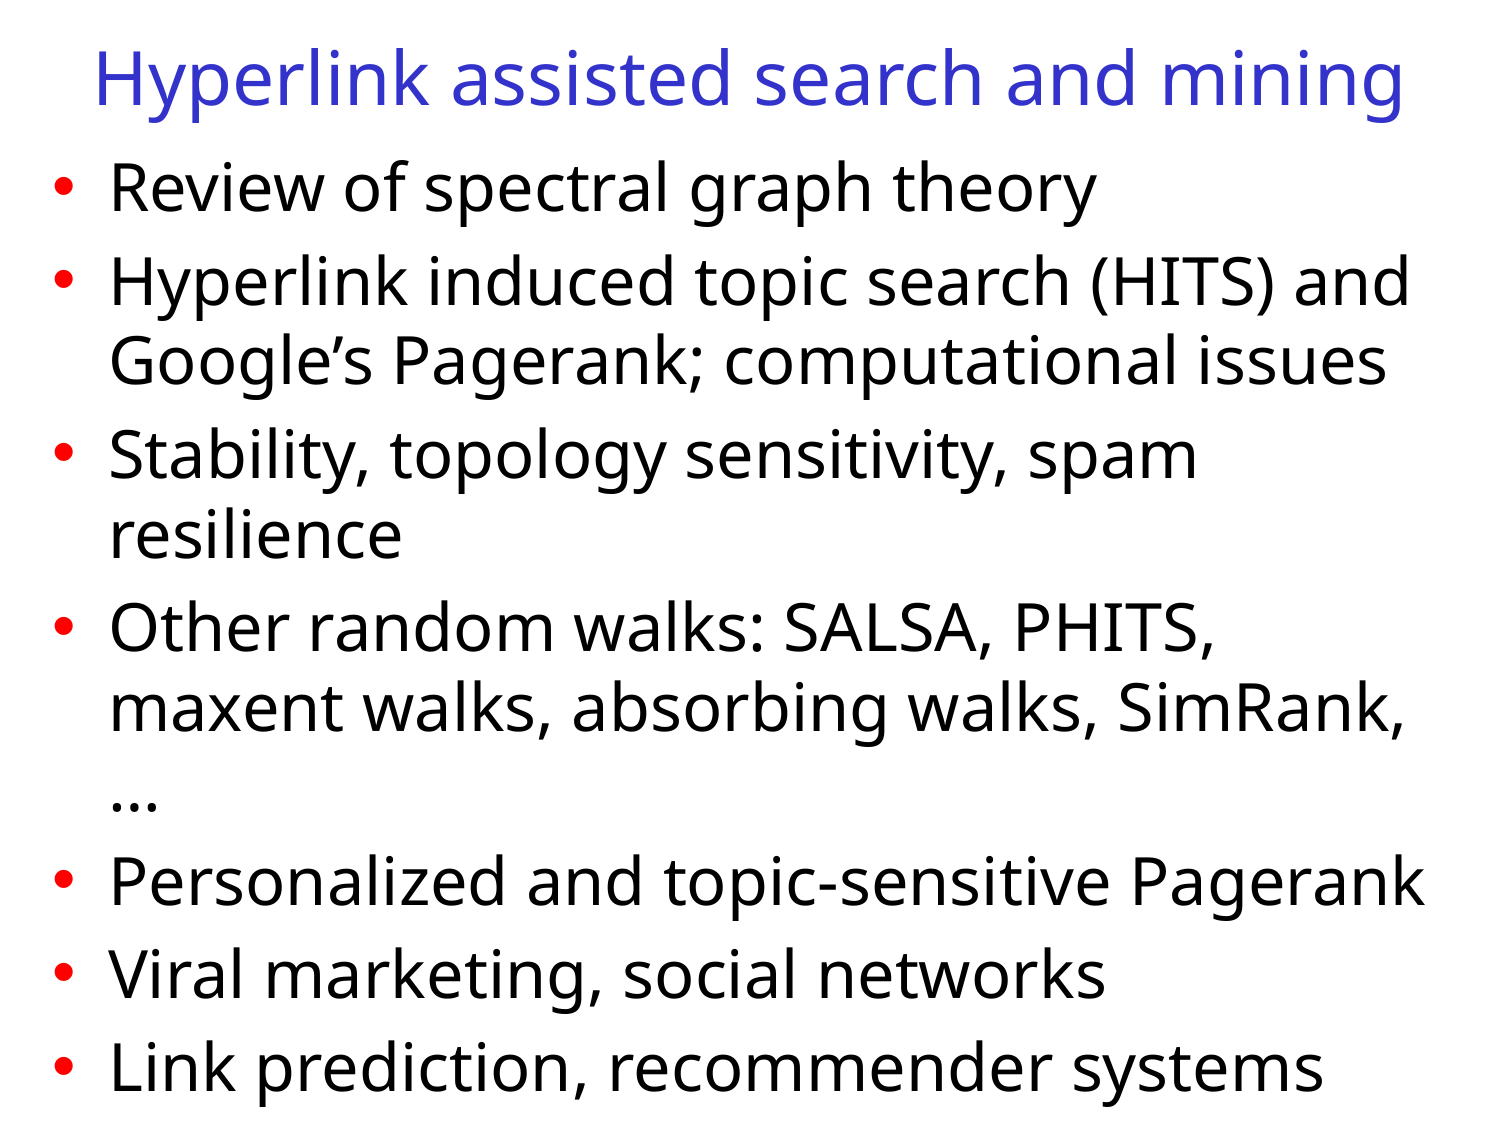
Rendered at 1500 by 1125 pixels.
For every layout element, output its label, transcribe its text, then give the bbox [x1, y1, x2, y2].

list Review of spectral graph theory Hyperlink induced topic search (HITS) and Google’s Pagerank; computational issues Stability, topology sensitivity, spam resilience Other random walks: SALSA, PHITS, maxent walks, absorbing walks, SimRank, … Personalized and topic-sensitive Pagerank Viral marketing, social networks Link prediction, recommender systems Influence propagation models [37, 137, 1463, 1076]
title Hyperlink assisted search and mining [37, 29, 1463, 121]
